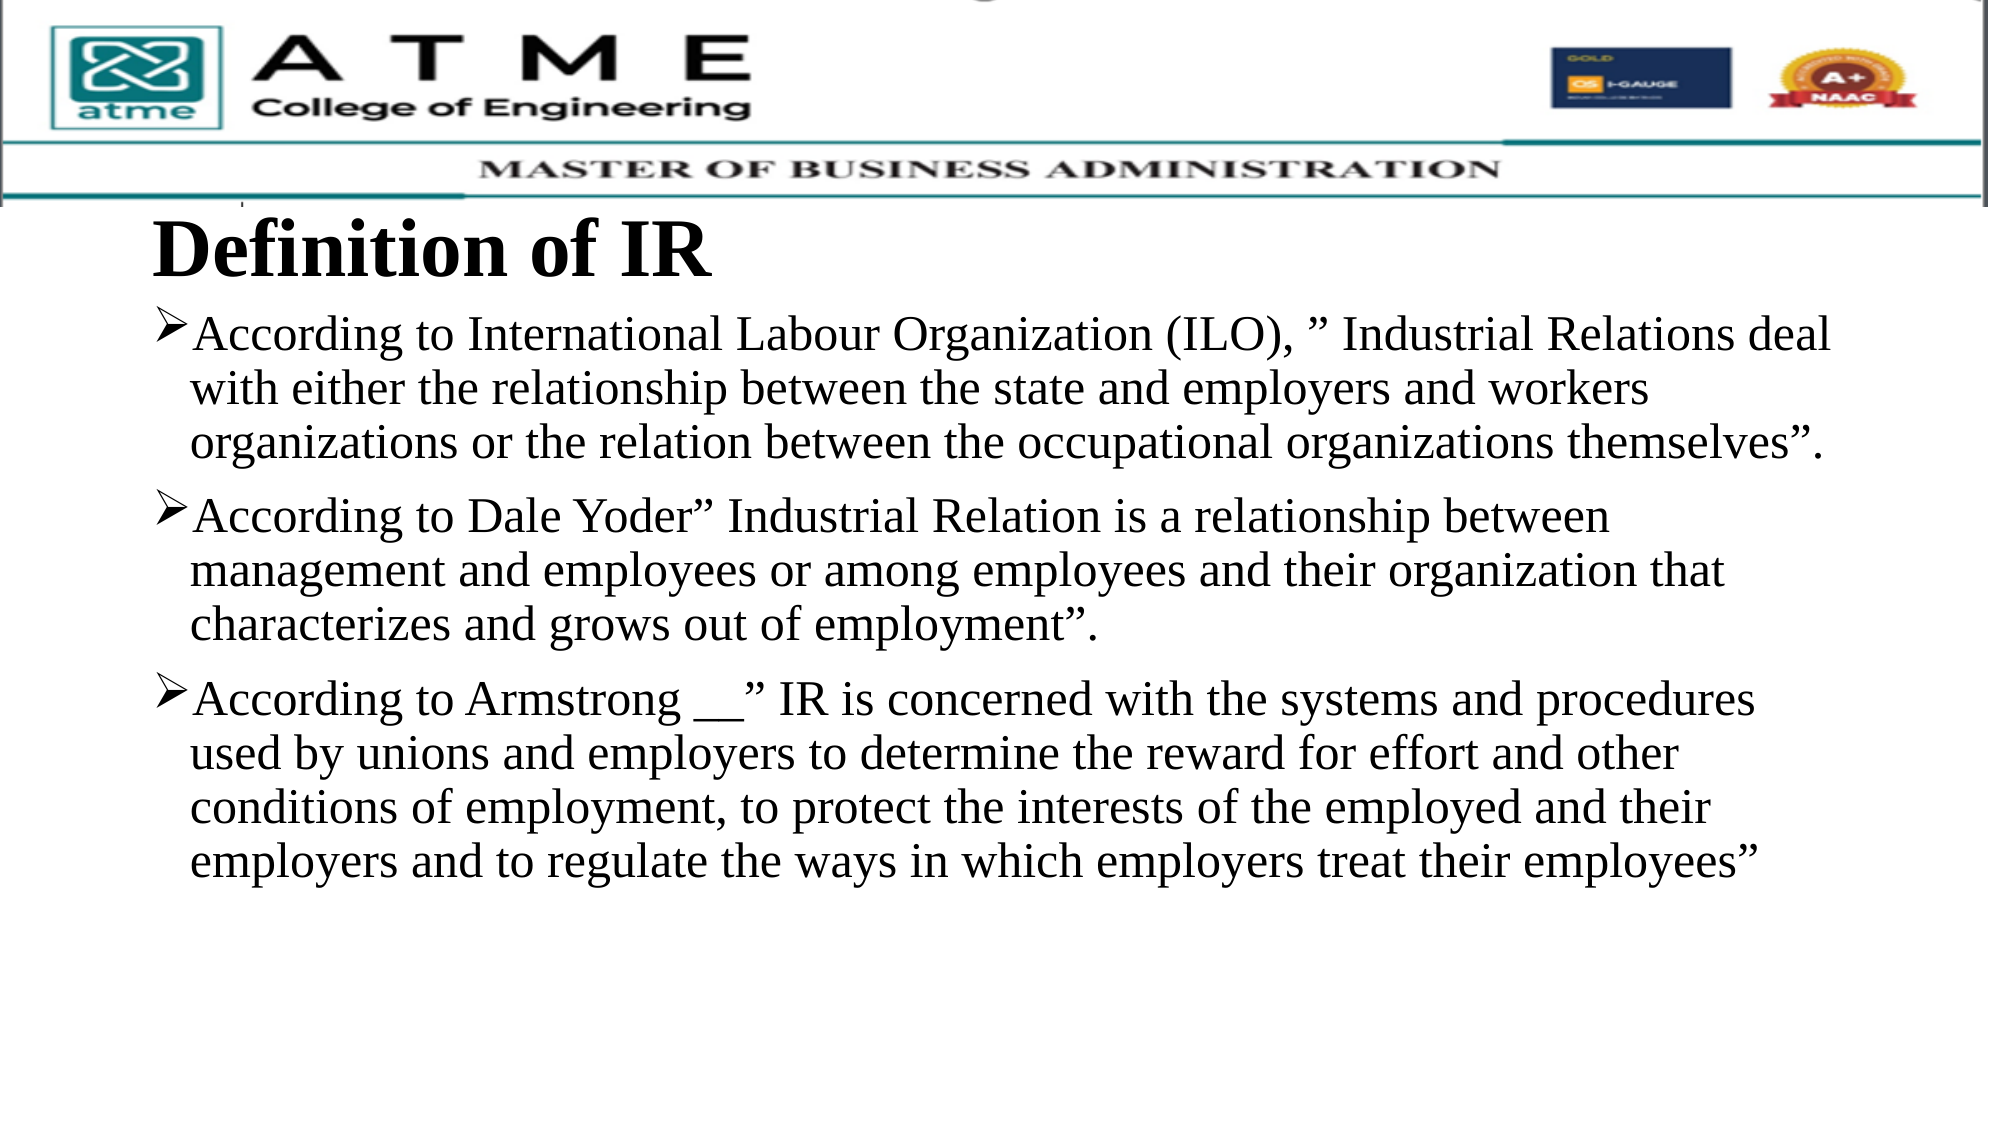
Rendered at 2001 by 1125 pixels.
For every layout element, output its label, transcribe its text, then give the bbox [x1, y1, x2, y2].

picture [0, 0, 1988, 207]
list According to International Labour Organization (ILO), ” Industrial Relations deal with either the relationship between the state and employers and workers organizations or the relation between the occupational organizations themselves”. According to Dale Yoder” Industrial Relation is a relationship between management and employees or among employees and their organization that characterizes and grows out of employment”. According to Armstrong __” IR is concerned with the systems and procedures used by unions and employers to determine the reward for effort and other conditions of employment, to protect the interests of the employed and their employers and to regulate the ways in which employers treat their employees” [137, 299, 1863, 1014]
title Definition of IR [137, 140, 1863, 299]
